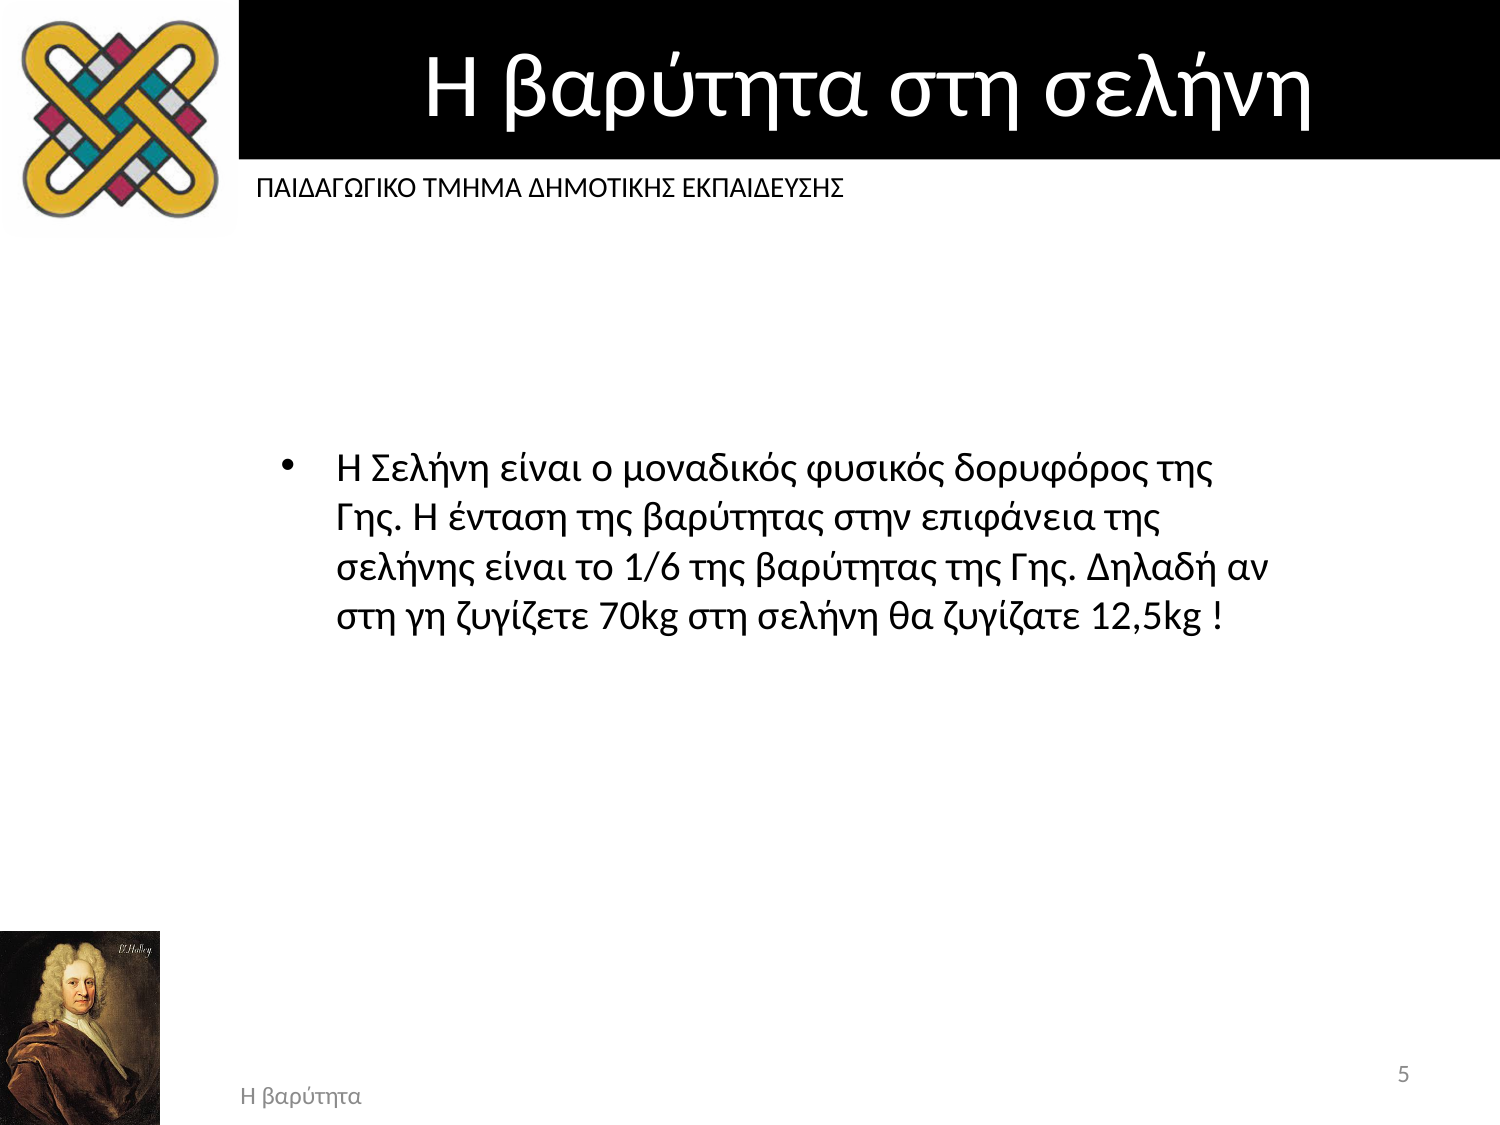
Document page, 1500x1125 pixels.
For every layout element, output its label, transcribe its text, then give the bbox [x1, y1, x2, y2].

list Η Σελήνη είναι ο μοναδικός φυσικός δορυφόρος της Γης. Η ένταση της βαρύτητας στην επιφάνεια της σελήνης είναι το 1/6 της βαρύτητας της Γης. Δηλαδή αν στη γη ζυγίζετε 70kg στη σελήνη θα ζυγίζατε 12,5kg ! [265, 432, 1296, 698]
picture [0, 931, 160, 1125]
slide_number 5 [1074, 1042, 1425, 1103]
picture [30, 29, 210, 210]
footer Η βαρύτητα [183, 1065, 420, 1125]
title Η βαρύτητα στη σελήνη [238, 0, 1500, 160]
